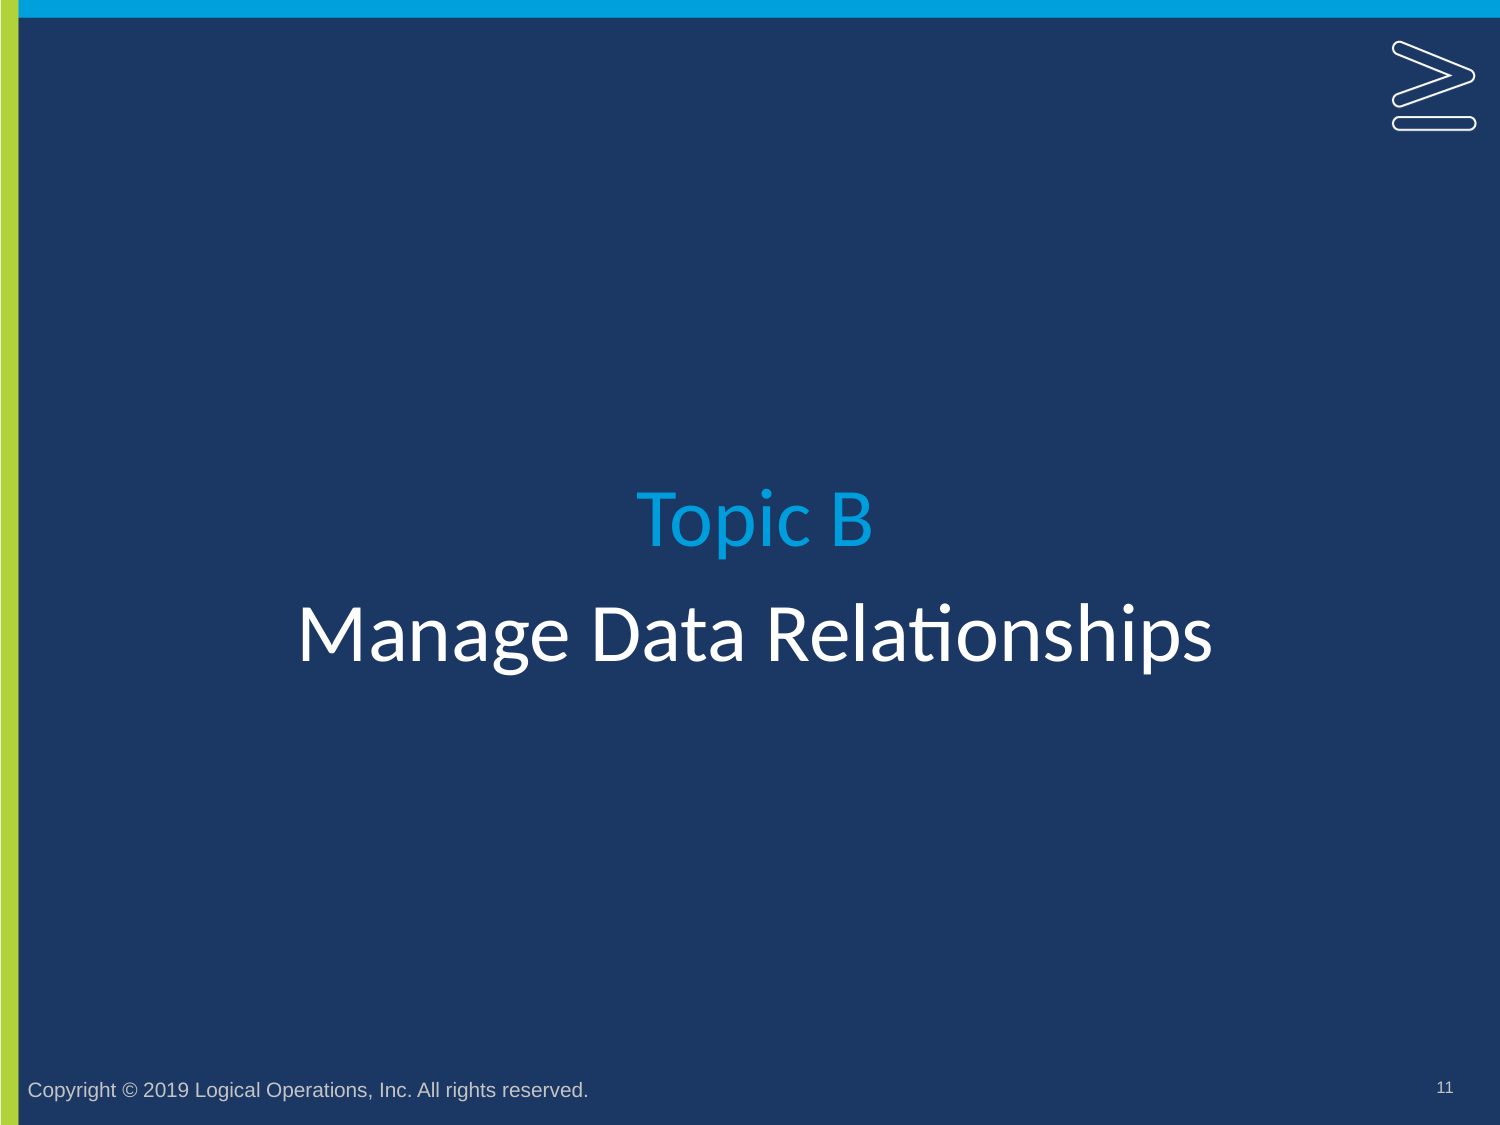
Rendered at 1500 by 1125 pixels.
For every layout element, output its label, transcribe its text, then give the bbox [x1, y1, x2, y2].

title Manage Data Relationships [118, 571, 1394, 795]
picture [0, 0, 1500, 1125]
slide_number 11 [1118, 1057, 1469, 1118]
list Topic B [118, 324, 1394, 571]
